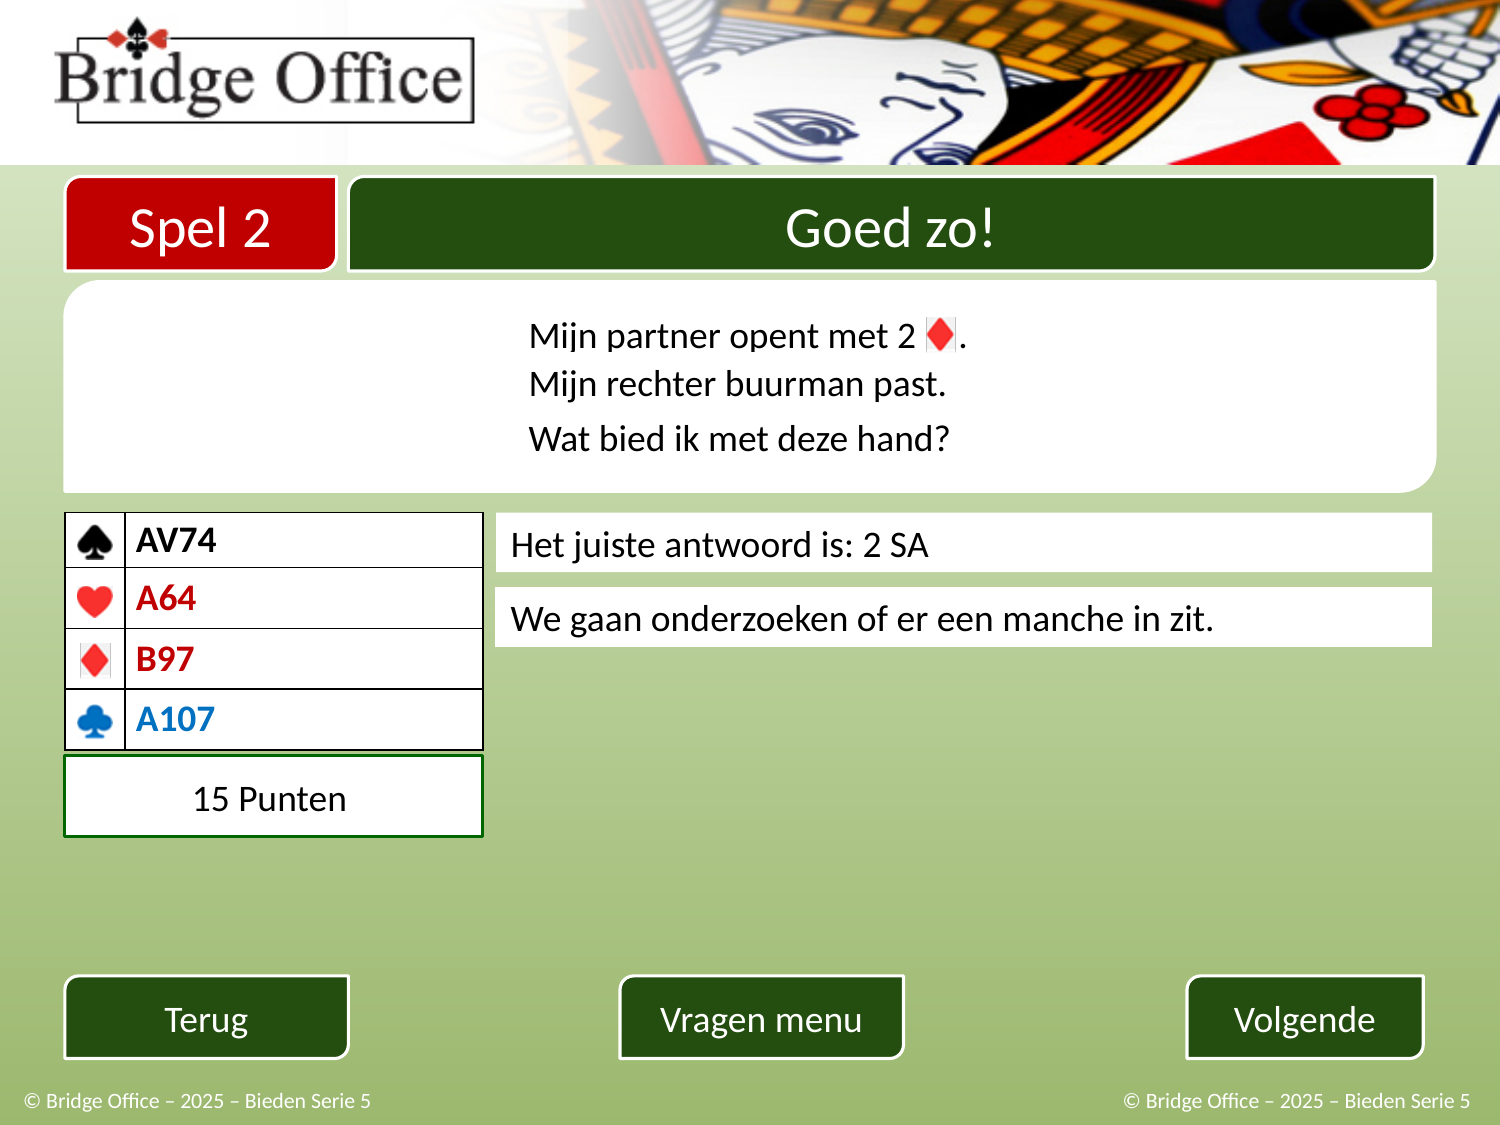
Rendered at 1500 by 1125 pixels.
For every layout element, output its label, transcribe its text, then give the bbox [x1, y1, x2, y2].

table_cell A107 [126, 690, 482, 749]
picture [0, 0, 1500, 166]
picture [77, 585, 114, 618]
table_cell [66, 568, 124, 628]
picture [77, 524, 114, 561]
text_box We gaan onderzoeken of er een manche in zit. [495, 587, 1432, 647]
text_box Goed zo! [346, 179, 1437, 273]
text_box Terug [63, 974, 350, 1061]
text_box Spel 2 [63, 179, 339, 273]
text_box Vragen menu [618, 974, 906, 1061]
text_box Mijn rechter buurman past. [513, 352, 987, 406]
text_box Wat bied ik met deze hand? [513, 406, 987, 467]
text_box © Bridge Office – 2025 – Bieden Serie 5 [1107, 1079, 1500, 1121]
table_cell [66, 690, 124, 749]
table_cell [66, 629, 124, 688]
text_box 15 Punten [63, 754, 484, 838]
text_box Mijn partner opent met 2 . [513, 303, 1022, 364]
table_header [66, 513, 124, 567]
text_box [63, 280, 1437, 493]
table_cell B97 [126, 629, 482, 688]
picture [922, 317, 959, 353]
picture [77, 643, 114, 679]
text_box Het juiste antwoord is: 2 SA [496, 512, 1433, 573]
text_box © Bridge Office – 2025 – Bieden Serie 5 [8, 1079, 393, 1121]
table_header AV74 [126, 513, 482, 567]
picture [77, 703, 114, 740]
text_box Volgende [1185, 974, 1425, 1061]
table_cell A64 [126, 568, 482, 628]
